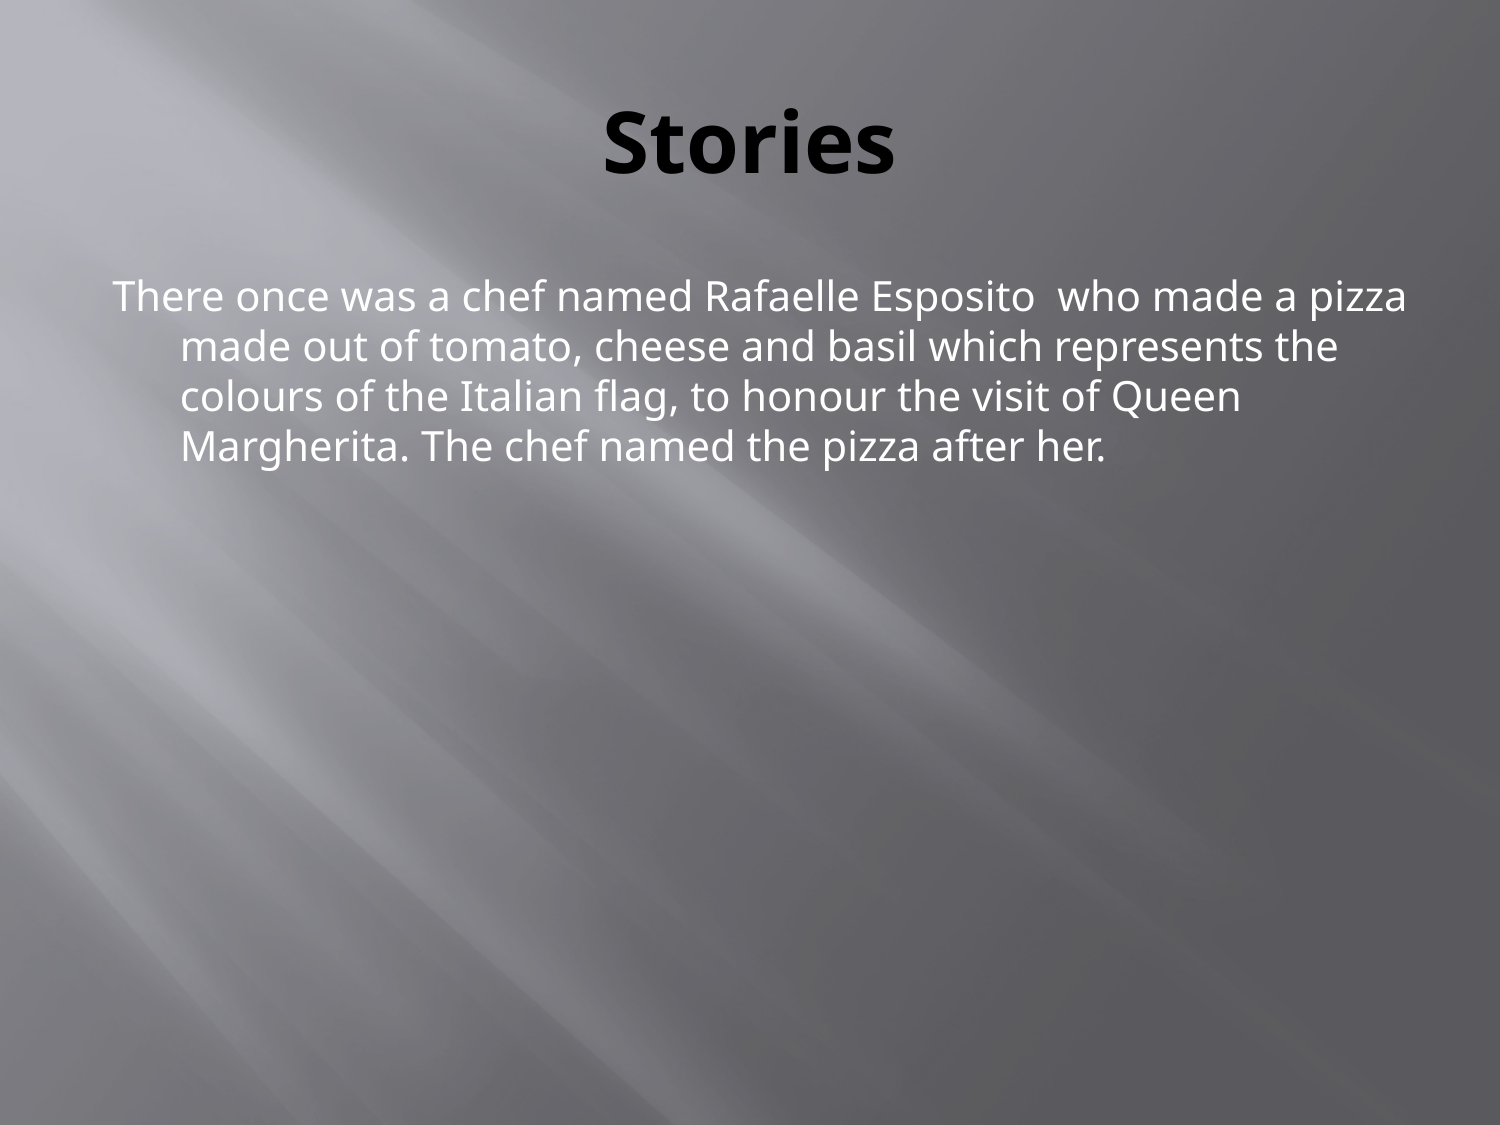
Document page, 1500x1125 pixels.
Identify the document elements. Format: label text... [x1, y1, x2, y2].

title Stories [75, 45, 1425, 233]
list There once was a chef named Rafaelle Esposito who made a pizza made out of tomato, cheese and basil which represents the colours of the Italian flag, to honour the visit of Queen Margherita. The chef named the pizza after her. [75, 262, 1425, 1035]
